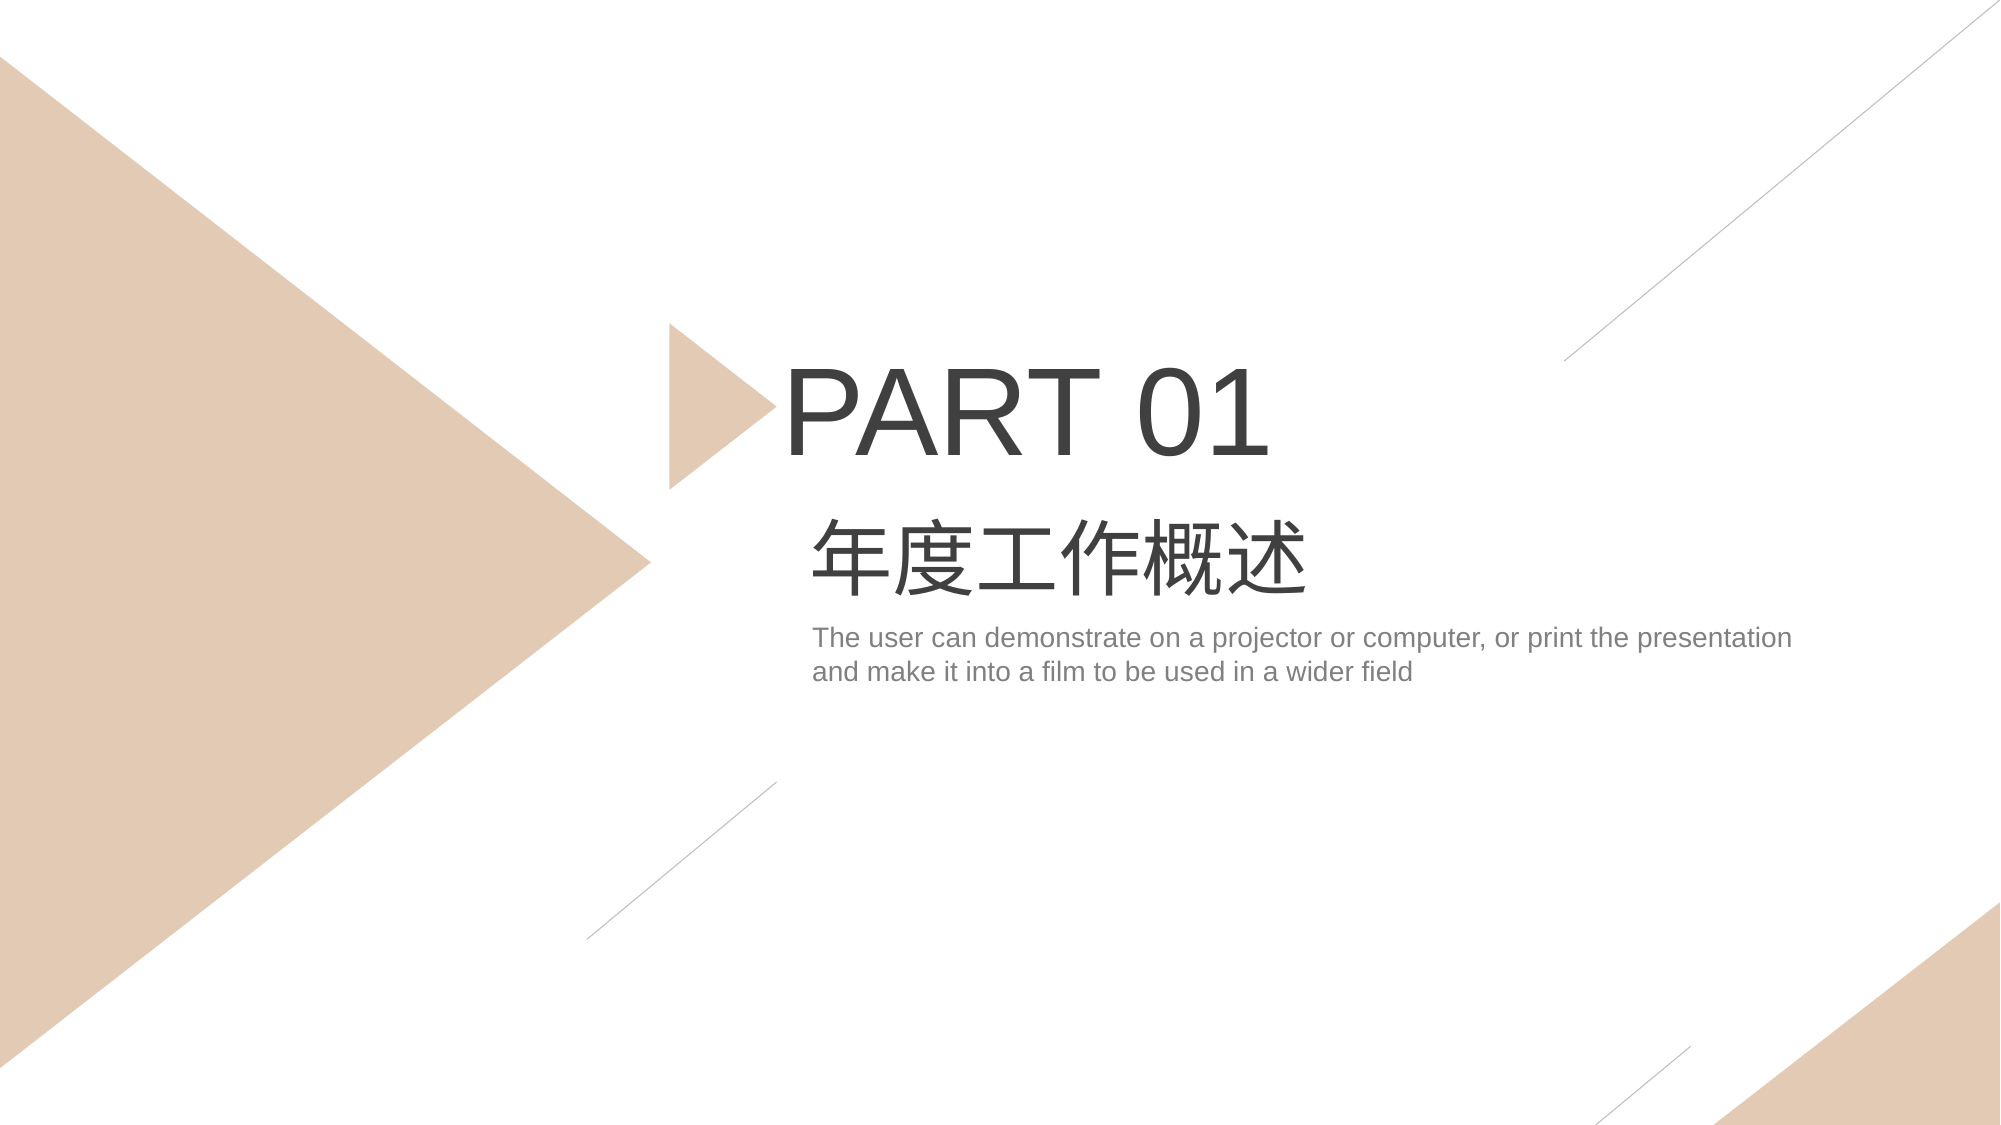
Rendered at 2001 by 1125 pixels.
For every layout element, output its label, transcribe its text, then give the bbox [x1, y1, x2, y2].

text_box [586, 781, 777, 940]
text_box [1595, 1046, 1691, 1125]
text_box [1564, 0, 2000, 362]
text_box [1711, 900, 2000, 1125]
text_box PART 01 [766, 323, 1289, 488]
text_box [0, 55, 653, 1070]
text_box [668, 321, 766, 492]
text_box The user can demonstrate on a projector or computer, or print the presentation and make it into a film to be used in a wider field [797, 612, 1824, 695]
text_box 年度工作概述 [794, 498, 1324, 614]
